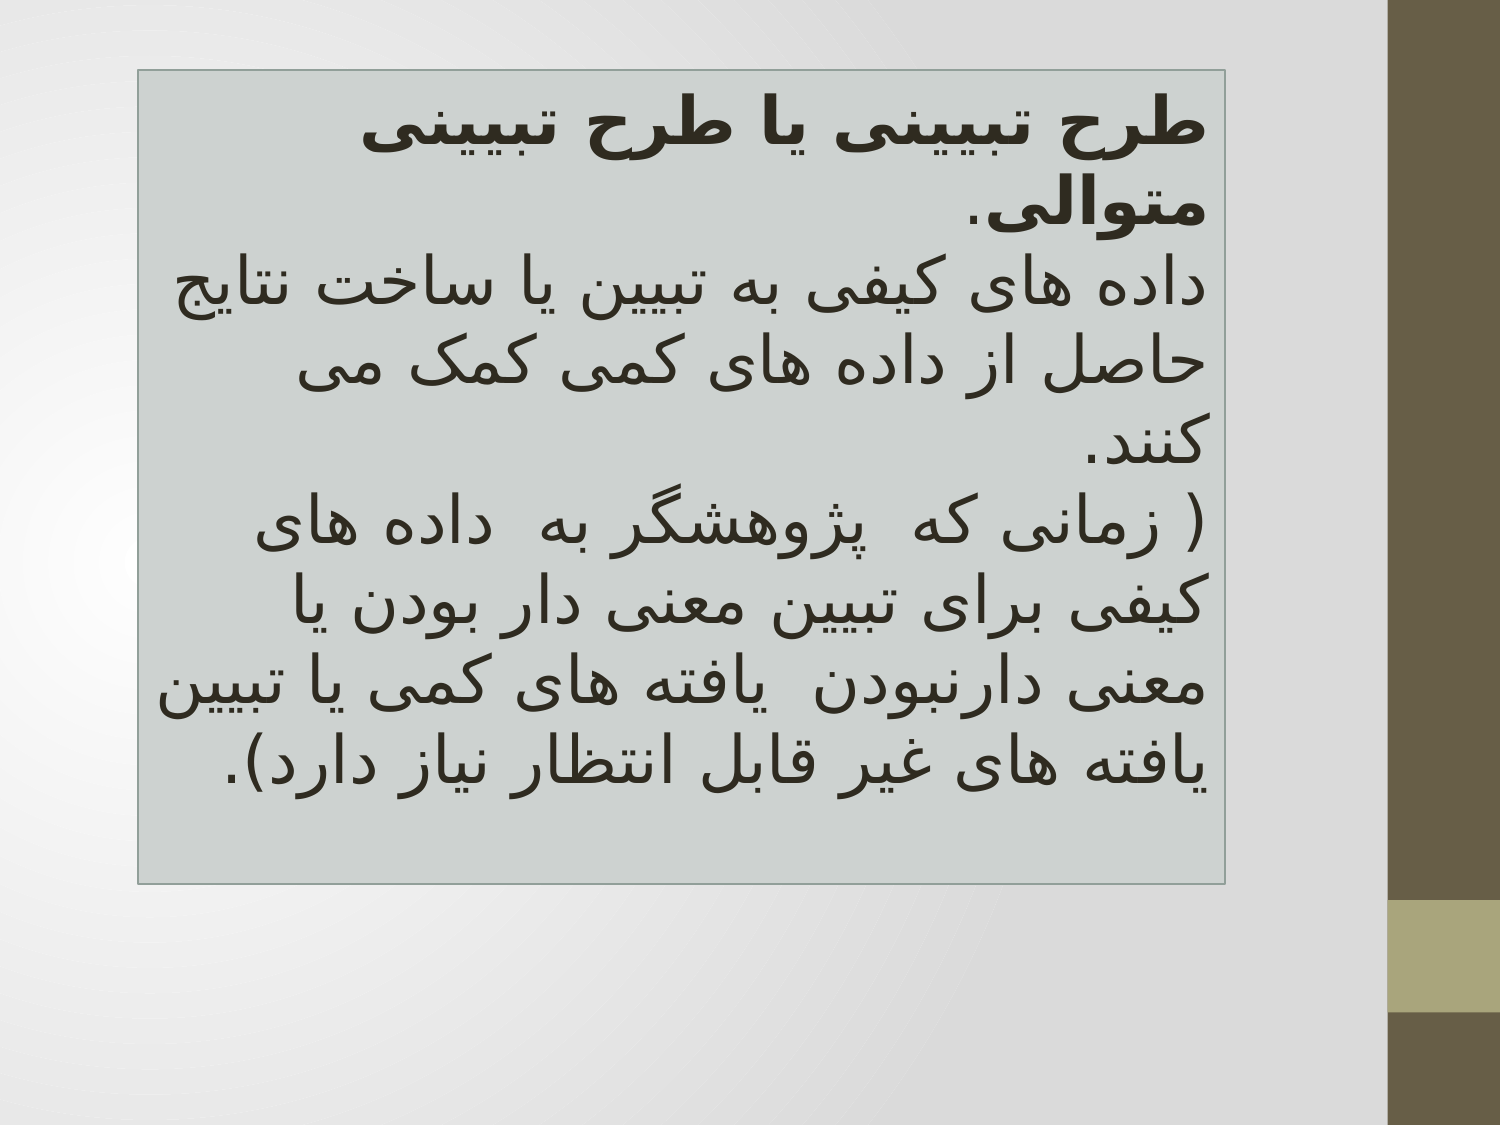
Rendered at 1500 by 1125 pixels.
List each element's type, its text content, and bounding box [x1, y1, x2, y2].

text_box طرح تبیینی یا طرح تبیینی متوالی. داده های کیفی به تبیین یا ساخت نتایج حاصل از داده های کمی کمک می کنند. ( زمانی که پژوهشگر به داده های کیفی برای تبیین معنی دار بودن یا معنی دارنبودن یافته های کمی یا تبیین یافته های غیر قابل انتظار نیاز دارد). [137, 69, 1226, 74]
text_box طرح تبیینی یا طرح تبیینی متوالی. داده های کیفی به تبیین یا ساخت نتایج حاصل از داده های کمی کمک می کنند. ( زمانی که پژوهشگر به داده های کیفی برای تبیین معنی دار بودن یا معنی دارنبودن یافته های کمی یا تبیین یافته های غیر قابل انتظار نیاز دارد). [137, 76, 1226, 885]
